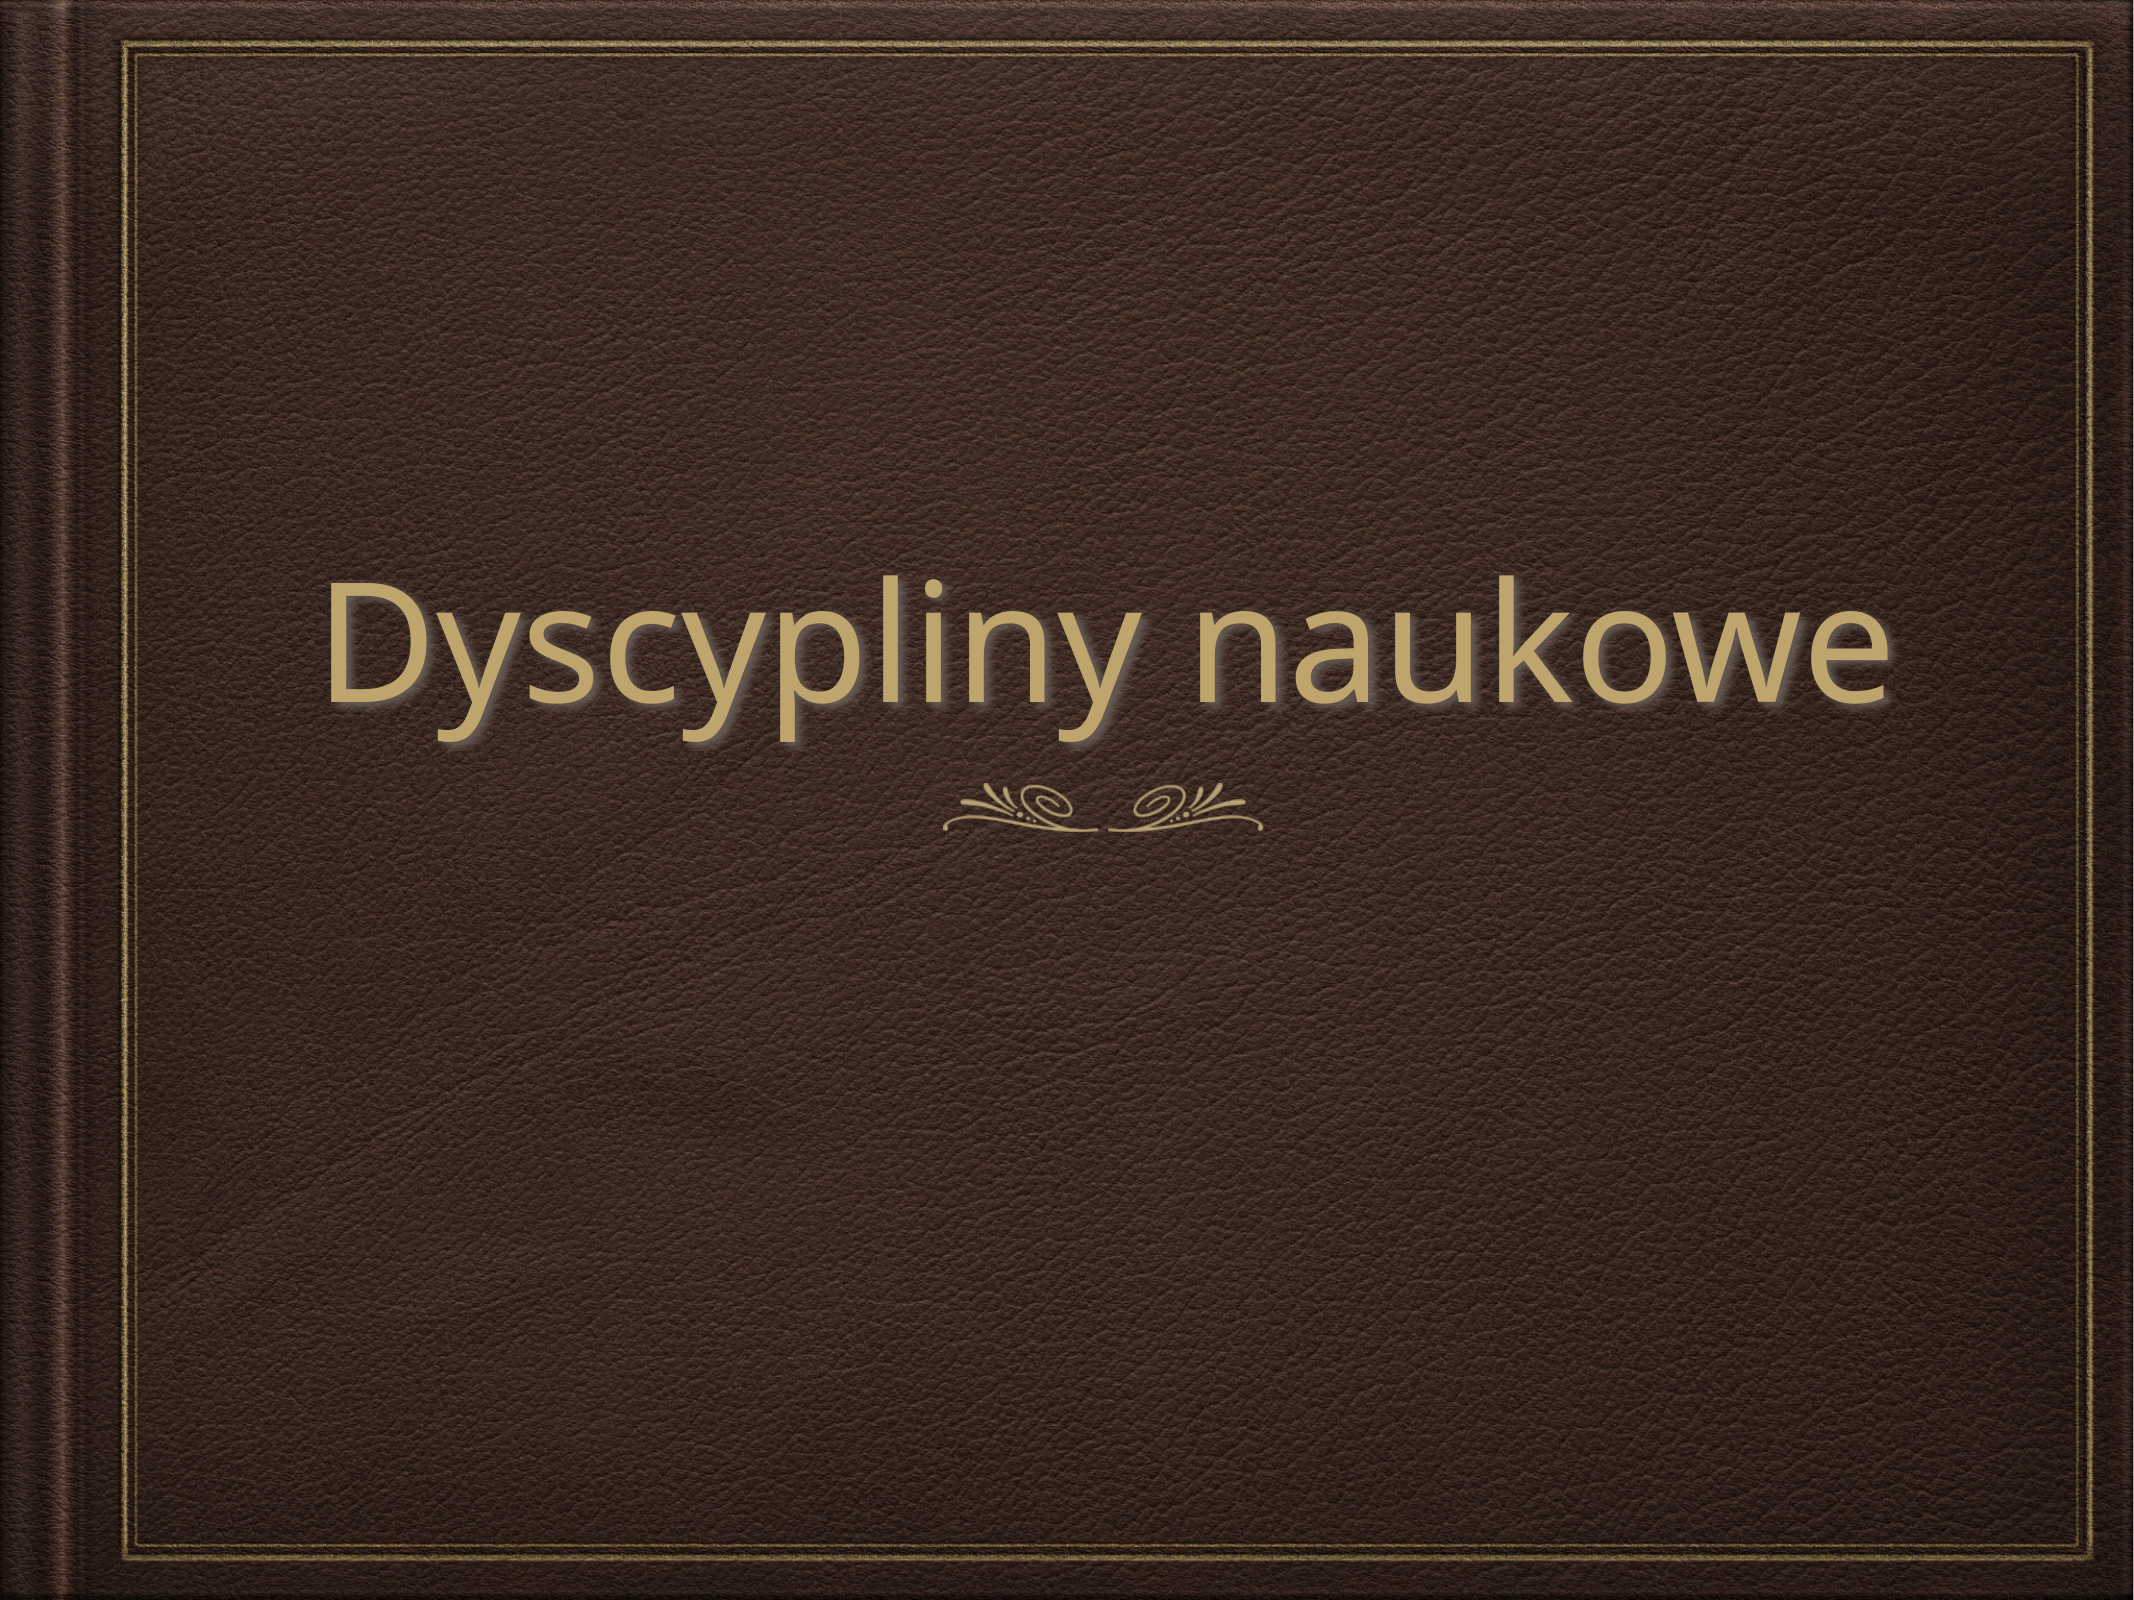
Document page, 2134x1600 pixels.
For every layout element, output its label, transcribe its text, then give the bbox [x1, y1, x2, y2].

picture [0, 0, 2134, 1600]
title Dyscypliny naukowe [134, 307, 2078, 736]
